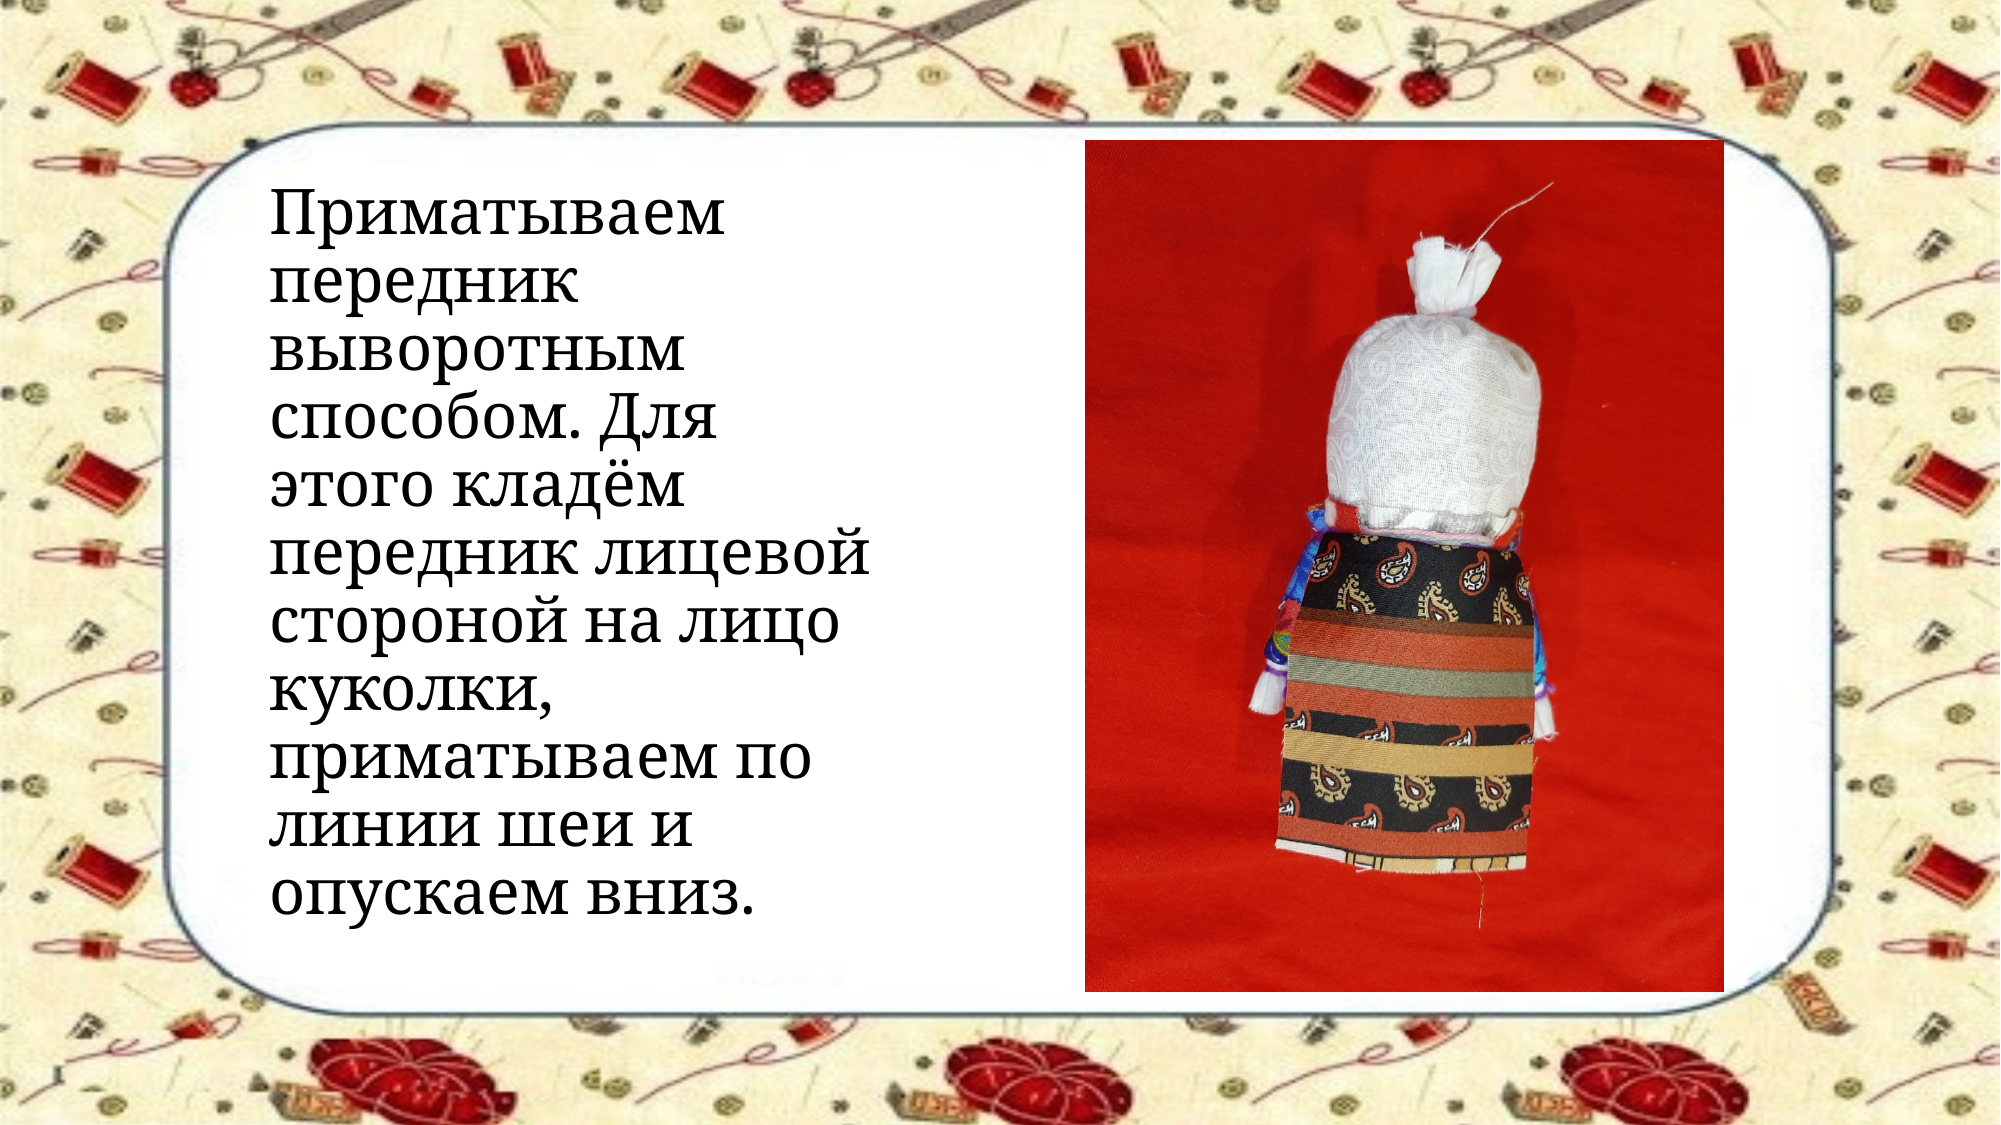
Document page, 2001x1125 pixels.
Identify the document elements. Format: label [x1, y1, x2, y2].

picture [1085, 140, 1724, 992]
list [0, 0, 2000, 1125]
